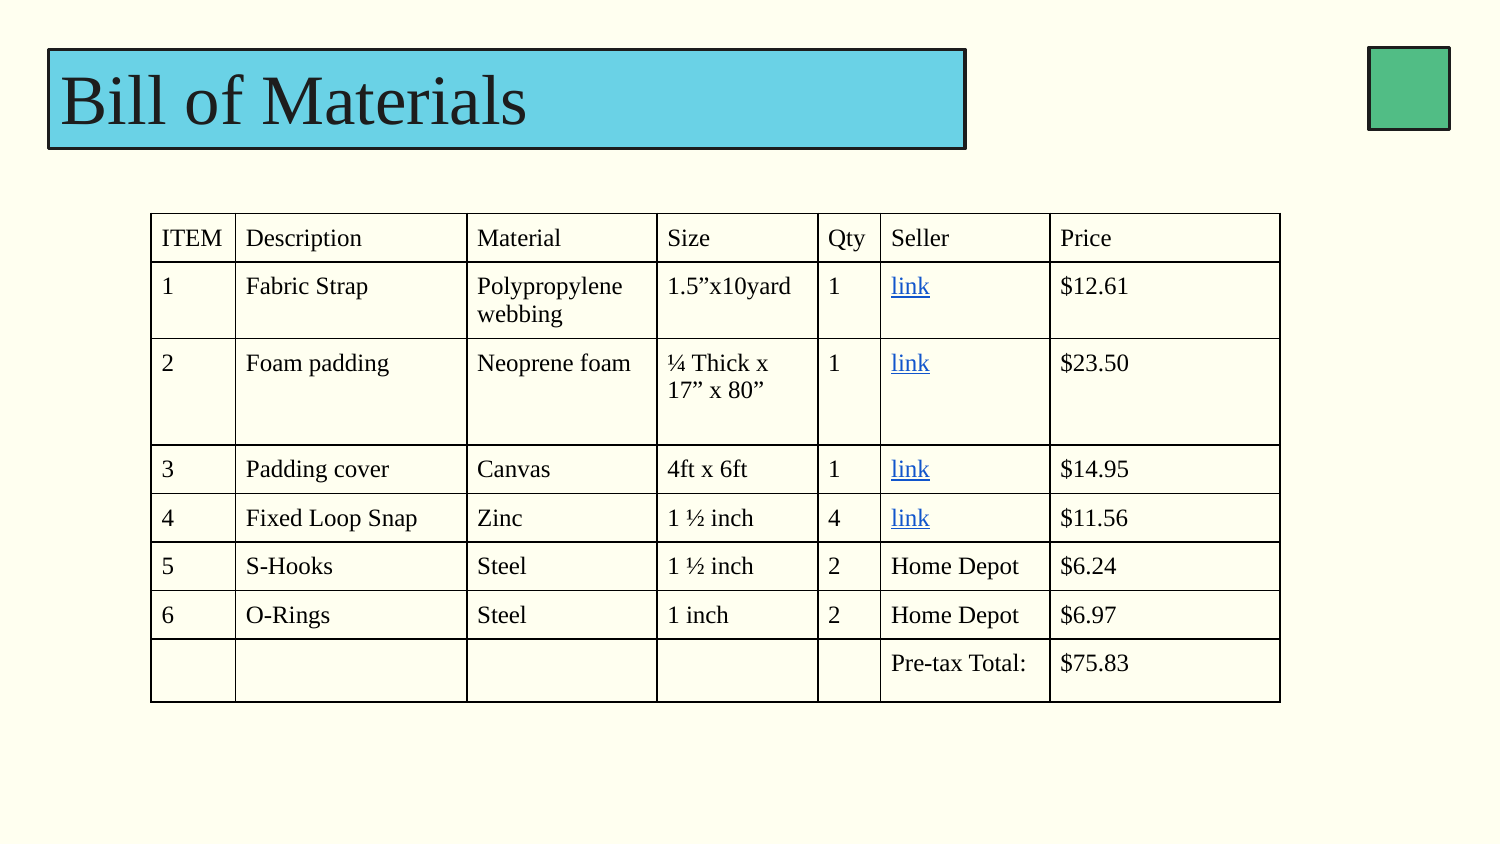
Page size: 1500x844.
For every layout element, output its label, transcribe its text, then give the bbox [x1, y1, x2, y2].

table_cell 1 ½ inch [658, 543, 817, 590]
table_header Description [236, 214, 466, 261]
table_cell 4 [152, 494, 235, 541]
table_cell 5 [152, 543, 235, 590]
table_cell 4ft x 6ft [658, 446, 817, 493]
table_cell $6.24 [1051, 543, 1279, 590]
table_cell 2 [152, 339, 235, 444]
table_cell link [881, 339, 1049, 444]
table_cell link [881, 446, 1049, 493]
table_header Size [658, 214, 817, 261]
table_cell O-Rings [236, 591, 466, 638]
table_cell link [881, 263, 1049, 338]
table_cell Canvas [468, 446, 656, 493]
table_header ITEM [152, 214, 235, 261]
table_cell 1 [152, 263, 235, 338]
table_cell 1 [819, 263, 880, 338]
table_cell 2 [819, 543, 880, 590]
table_cell $12.61 [1051, 263, 1279, 338]
table_cell Fixed Loop Snap [236, 494, 466, 541]
table_cell $6.97 [1051, 591, 1279, 638]
table_cell [819, 640, 880, 701]
table_cell Foam padding [236, 339, 466, 444]
table_cell 3 [152, 446, 235, 493]
table_cell Zinc [468, 494, 656, 541]
table_header Qty [819, 214, 880, 261]
table_cell $11.56 [1051, 494, 1279, 541]
table_cell [236, 640, 466, 701]
table_cell 1 [819, 446, 880, 493]
table_cell $23.50 [1051, 339, 1279, 444]
table_cell 2 [819, 591, 880, 638]
table_cell Steel [468, 543, 656, 590]
table_cell Home Depot [881, 543, 1049, 590]
table_cell 1.5”x10yard [658, 263, 817, 338]
table_cell Padding cover [236, 446, 466, 493]
table_cell Fabric Strap [236, 263, 466, 338]
table_header Material [468, 214, 656, 261]
table_cell S-Hooks [236, 543, 466, 590]
table_cell Steel [468, 591, 656, 638]
table_cell link [881, 494, 1049, 541]
table_cell [658, 640, 817, 701]
table_cell 4 [819, 494, 880, 541]
table_cell $75.83 [1051, 640, 1279, 701]
table_cell 1 ½ inch [658, 494, 817, 541]
table_header Seller [881, 214, 1049, 261]
table_cell [468, 640, 656, 701]
table_cell Home Depot [881, 591, 1049, 638]
table_cell Pre-tax Total: [881, 640, 1049, 701]
title Bill of Materials [45, 55, 959, 167]
table_cell 1 inch [658, 591, 817, 638]
table_cell Polypropylene webbing [468, 263, 656, 338]
table_cell Neoprene foam [468, 339, 656, 444]
table_cell ¼ Thick x 17” x 80” [658, 339, 817, 444]
table_header Price [1051, 214, 1279, 261]
table_cell $14.95 [1051, 446, 1279, 493]
table_cell 1 [819, 339, 880, 444]
table_cell 6 [152, 591, 235, 638]
table_cell [152, 640, 235, 701]
